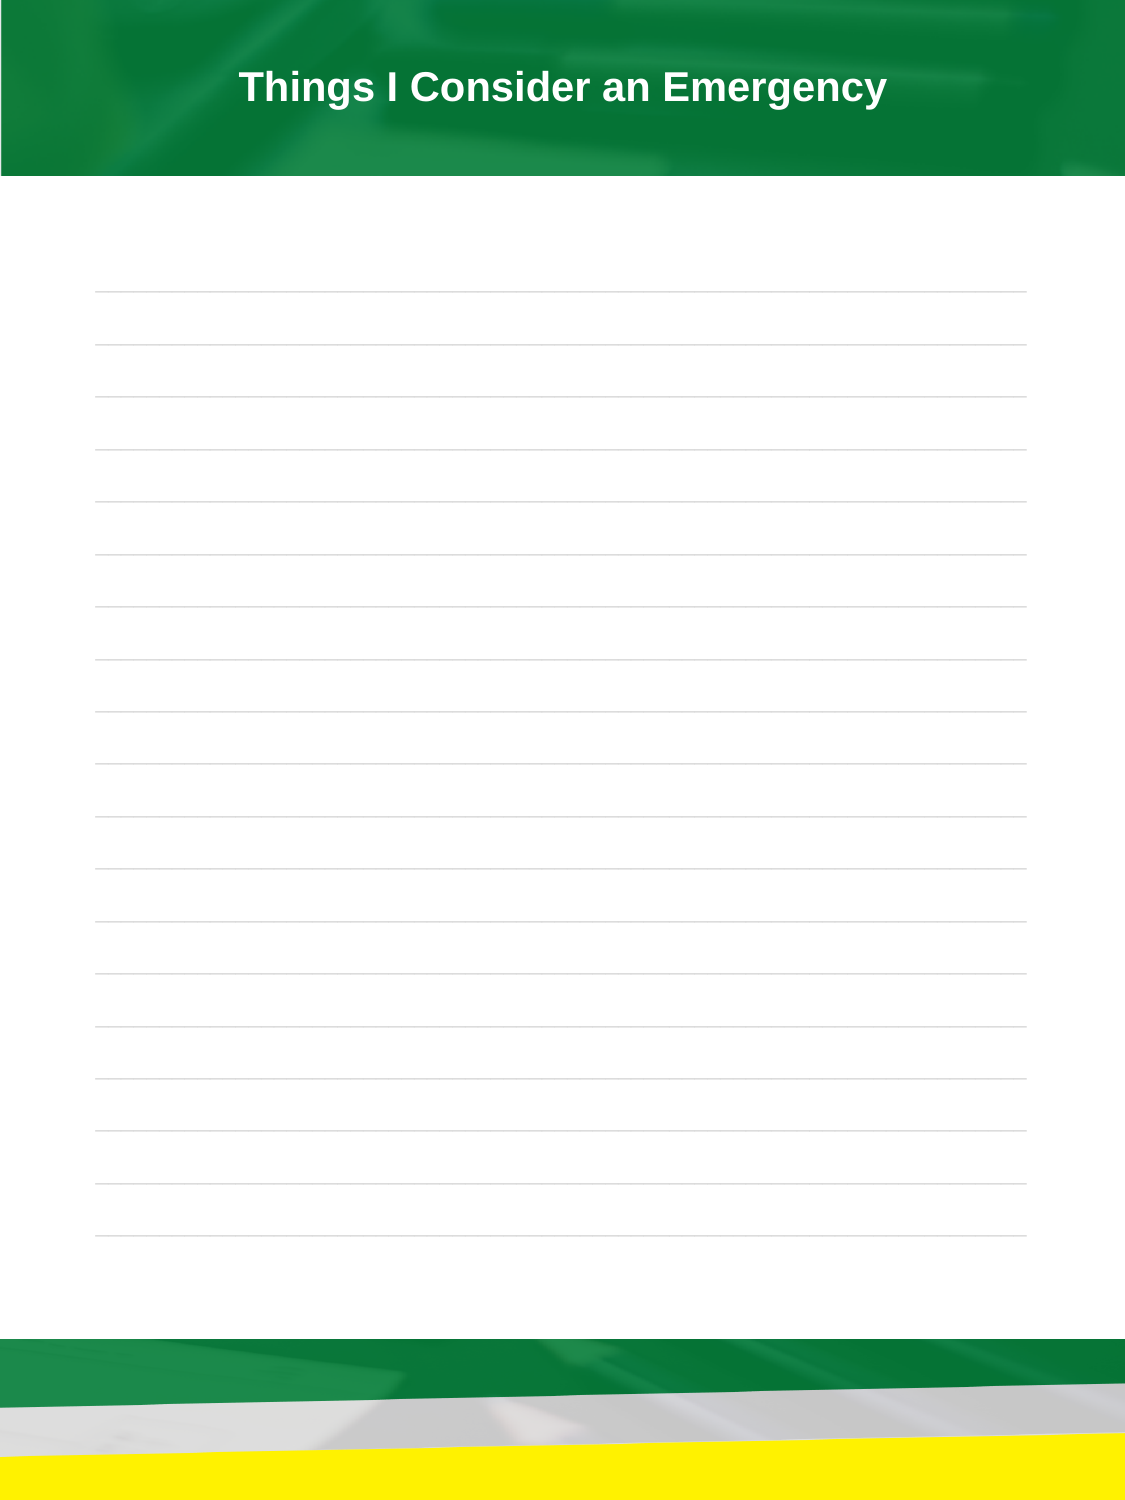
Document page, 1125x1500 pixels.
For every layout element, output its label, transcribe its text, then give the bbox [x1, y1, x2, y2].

picture [0, 0, 1125, 176]
picture [0, 1339, 1125, 1500]
text_box _________________________________________________________________________ _________________________________________________________________________ _________________________________________________________________________ _________________________________________________________________________ _________________________________________________________________________ _________________________________________________________________________ _________________________________________________________________________ _________________________________________________________________________ _________________________________________________________________________ _________________________________________________________________________ _________________________________________________________________________ _________________________________________________________________________ _________________________________________________________________________ _________________________________________________________________________ _________________________________________________________________________ _________________________________________________________________________ _________________________________________________________________________ _________________________________________________________________________ _________________________________________________________________________ [80, 258, 1045, 1245]
